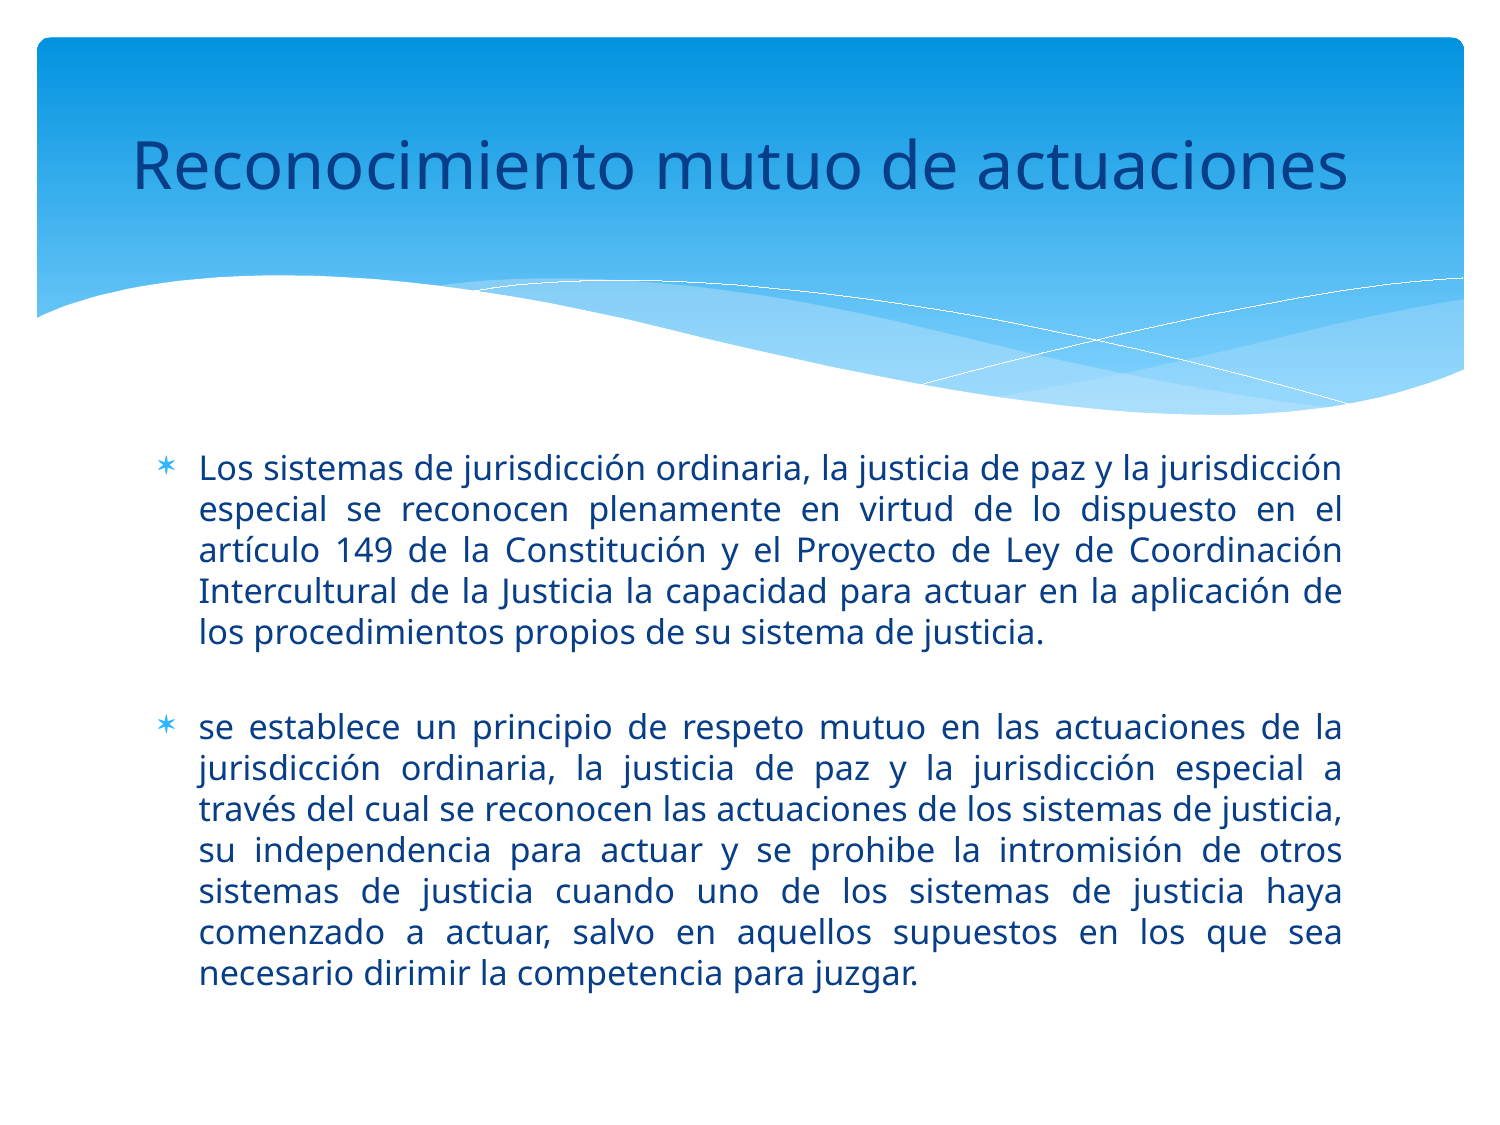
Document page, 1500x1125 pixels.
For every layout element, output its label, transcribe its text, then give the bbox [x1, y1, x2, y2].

title Reconocimiento mutuo de actuaciones [75, 55, 1425, 261]
list Los sistemas de jurisdicción ordinaria, la justicia de paz y la jurisdicción especial se reconocen plenamente en virtud de lo dispuesto en el artículo 149 de la Constitución y el Proyecto de Ley de Coordinación Intercultural de la Justicia la capacidad para actuar en la aplicación de los procedimientos propios de su sistema de justicia. se establece un principio de respeto mutuo en las actuaciones de la jurisdicción ordinaria, la justicia de paz y la jurisdicción especial a través del cual se reconocen las actuaciones de los sistemas de justicia, su independencia para actuar y se prohibe la intromisión de otros sistemas de justicia cuando uno de los sistemas de justicia haya comenzado a actuar, salvo en aquellos supuestos en los que sea necesario dirimir la competencia para juzgar. [143, 438, 1359, 1005]
